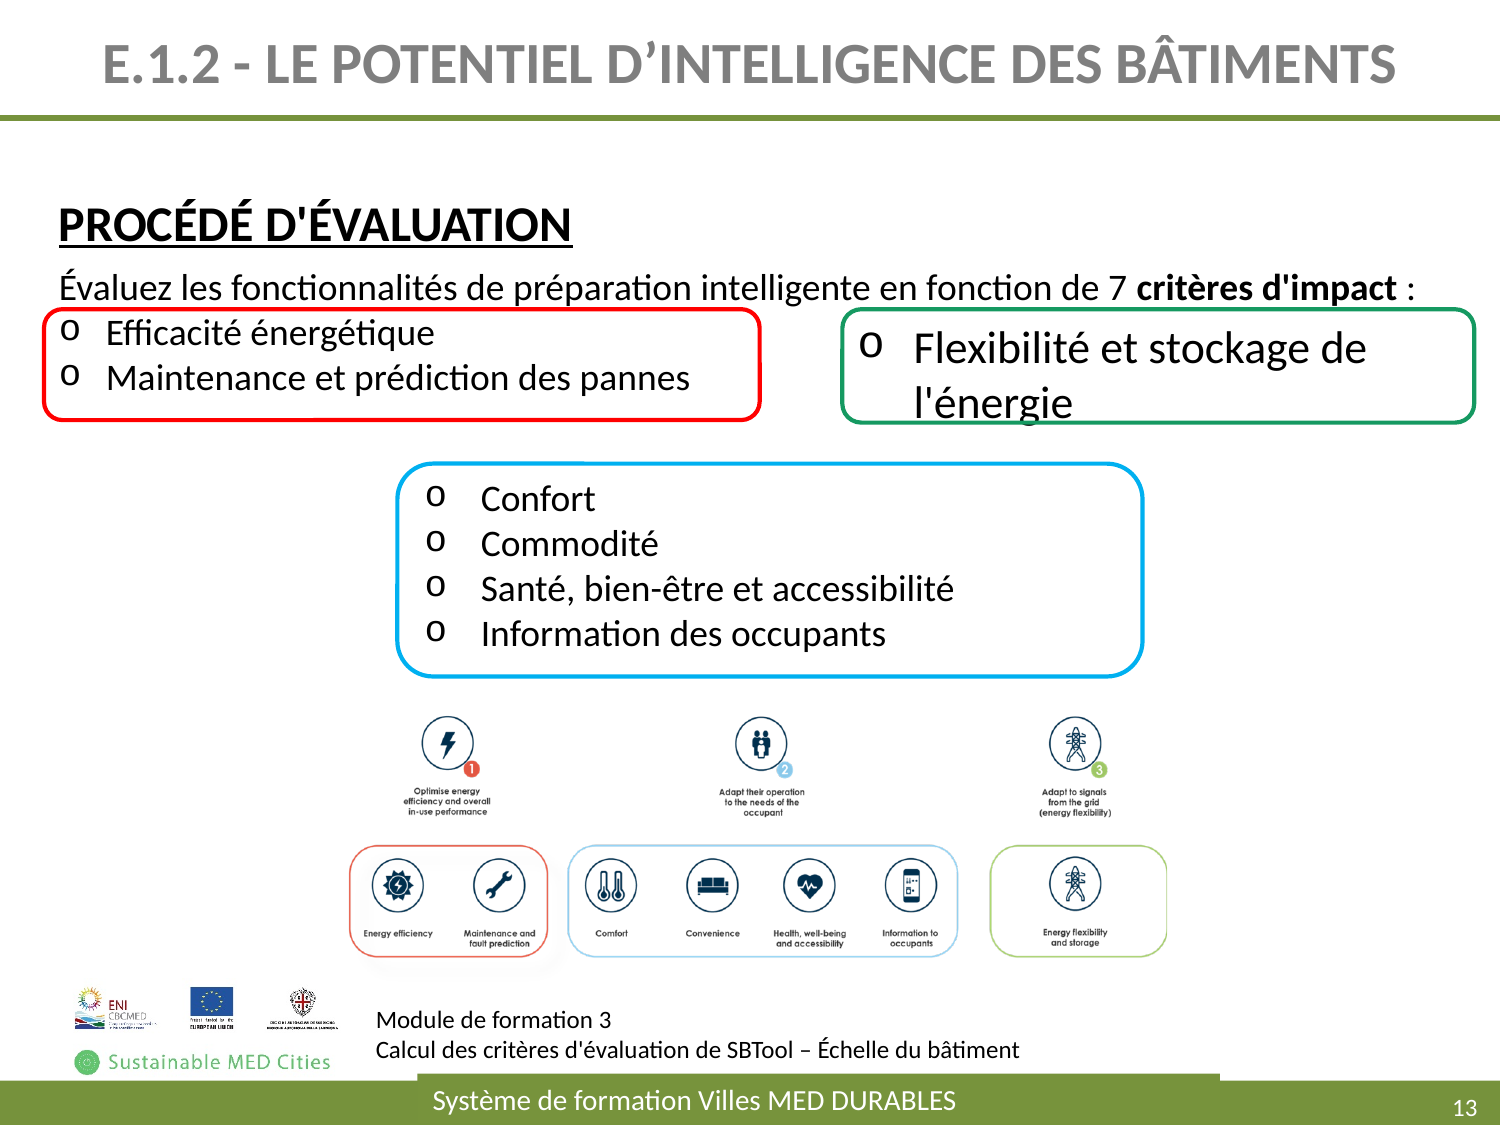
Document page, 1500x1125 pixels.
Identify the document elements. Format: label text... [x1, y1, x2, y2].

text_box [842, 309, 1475, 423]
text_box Confort Commodité Santé, bien-être et accessibilité Information des occupants [1122, 466, 1165, 662]
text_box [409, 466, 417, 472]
text_box Module de formation 3 Calcul des critères d'évaluation de SBTool – Échelle du bâtiment [360, 996, 1301, 1072]
text_box [397, 463, 1143, 677]
text_box Évaluez les fonctionnalités de préparation intelligente en fonction de 7 critères d'impact : Efficacité énergétique Maintenance et prédiction des pannes [43, 255, 1500, 406]
picture [62, 700, 1168, 1080]
text_box [43, 309, 760, 421]
text_box Flexibilité et stockage de l'énergie [842, 310, 1487, 435]
text_box Système de formation Villes MED DURABLES [417, 1073, 1220, 1124]
list PROCÉDÉ D'ÉVALUATION [43, 184, 1116, 255]
slide_number 13 [1142, 1076, 1493, 1125]
title E.1.2 - LE POTENTIEL D’INTELLIGENCE DES BÂTIMENTS [0, 0, 1500, 121]
